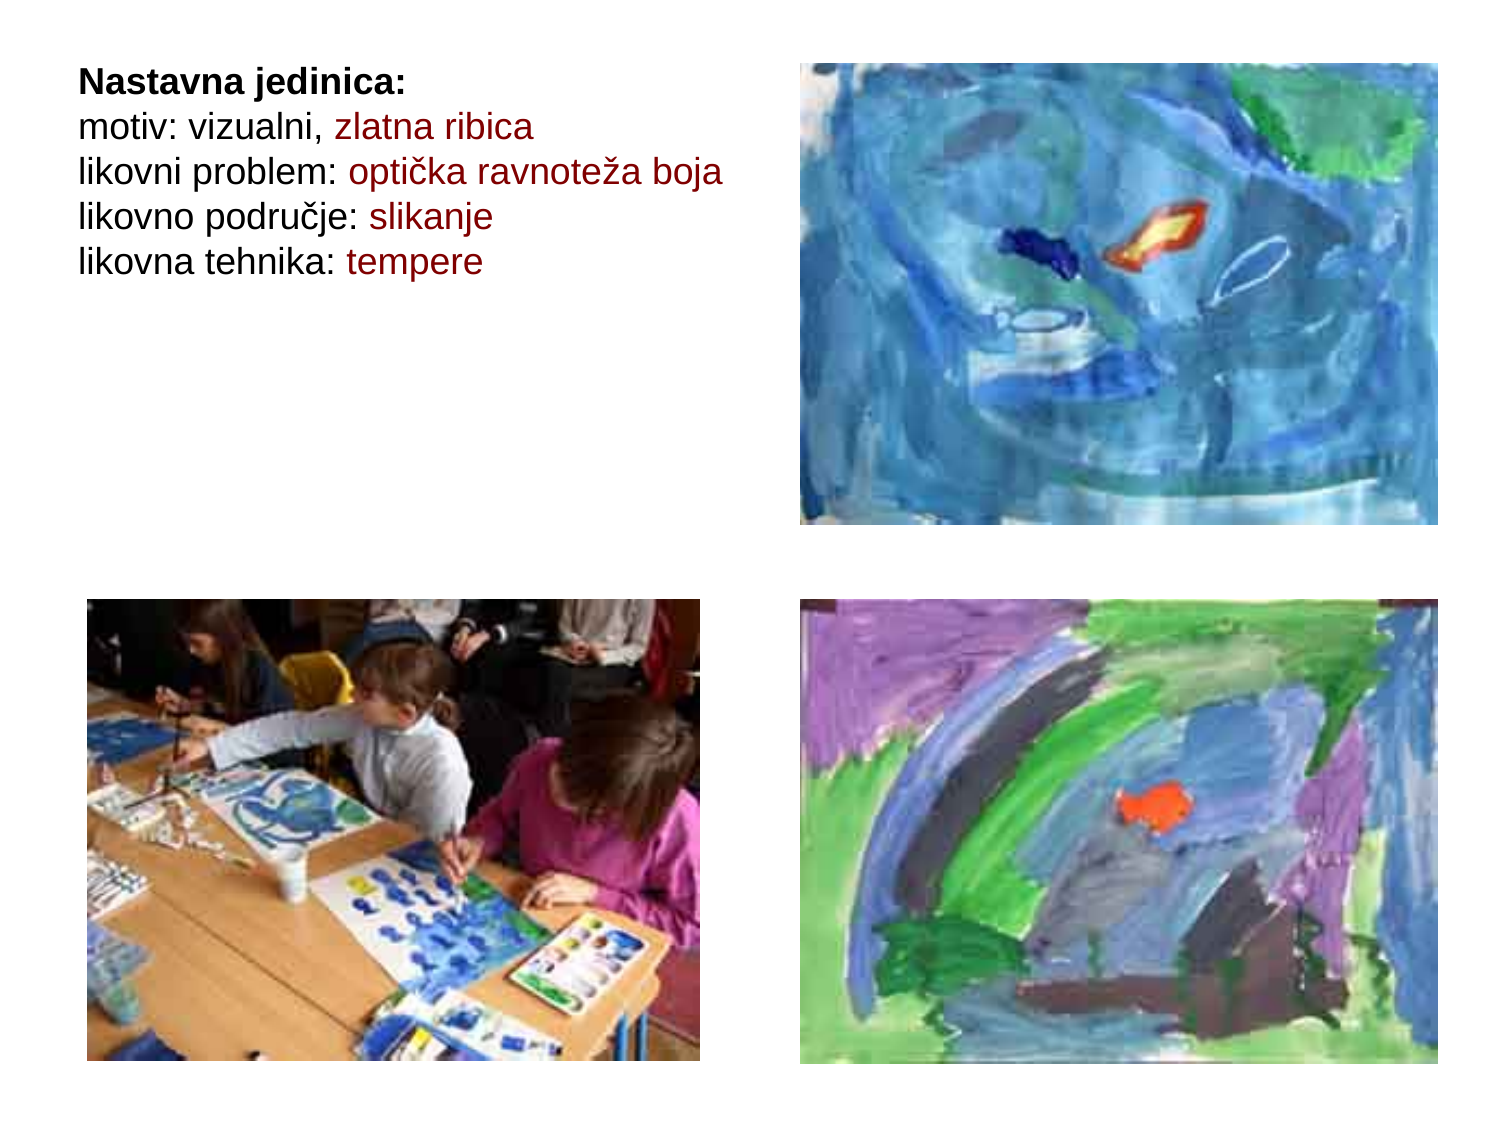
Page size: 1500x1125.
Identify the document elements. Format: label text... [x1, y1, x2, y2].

picture [799, 599, 1438, 1065]
picture [87, 599, 701, 1062]
picture [799, 62, 1438, 526]
text_box Nastavna jedinica: motiv: vizualni, zlatna ribica likovni problem: optička ravnoteža boja likovno područje: slikanje likovna tehnika: tempere [63, 49, 738, 290]
